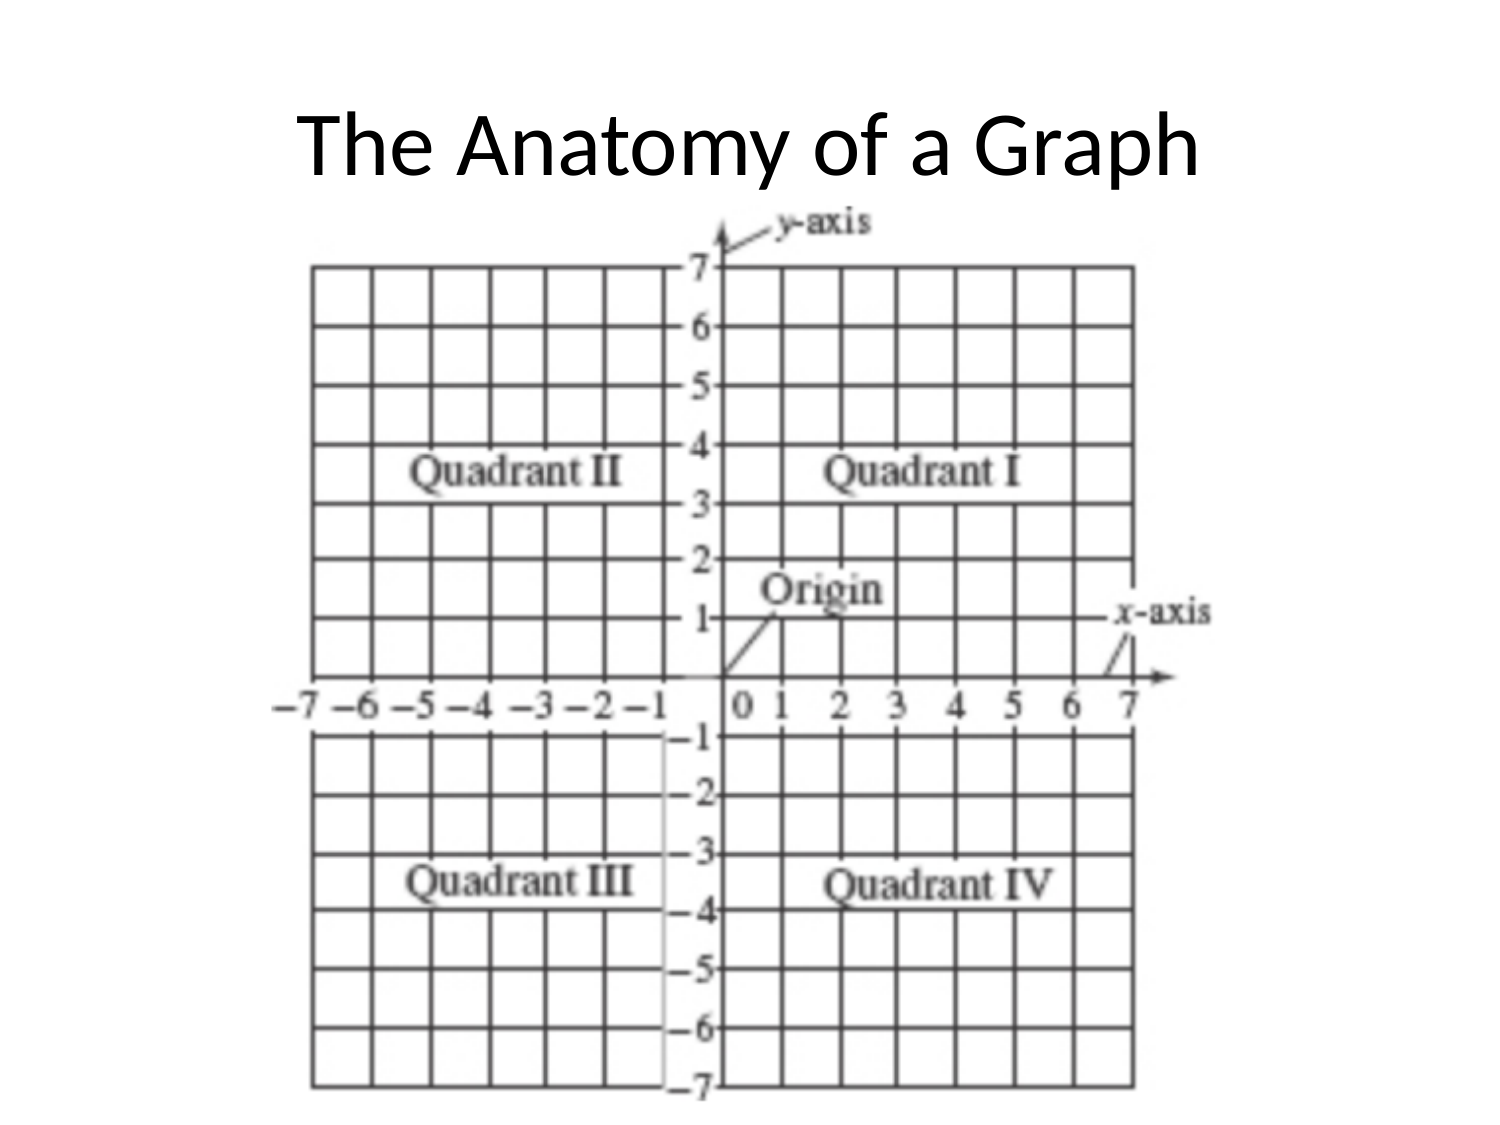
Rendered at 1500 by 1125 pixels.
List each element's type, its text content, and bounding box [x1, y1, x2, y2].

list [0, 187, 1500, 1125]
title The Anatomy of a Graph [75, 45, 1425, 185]
